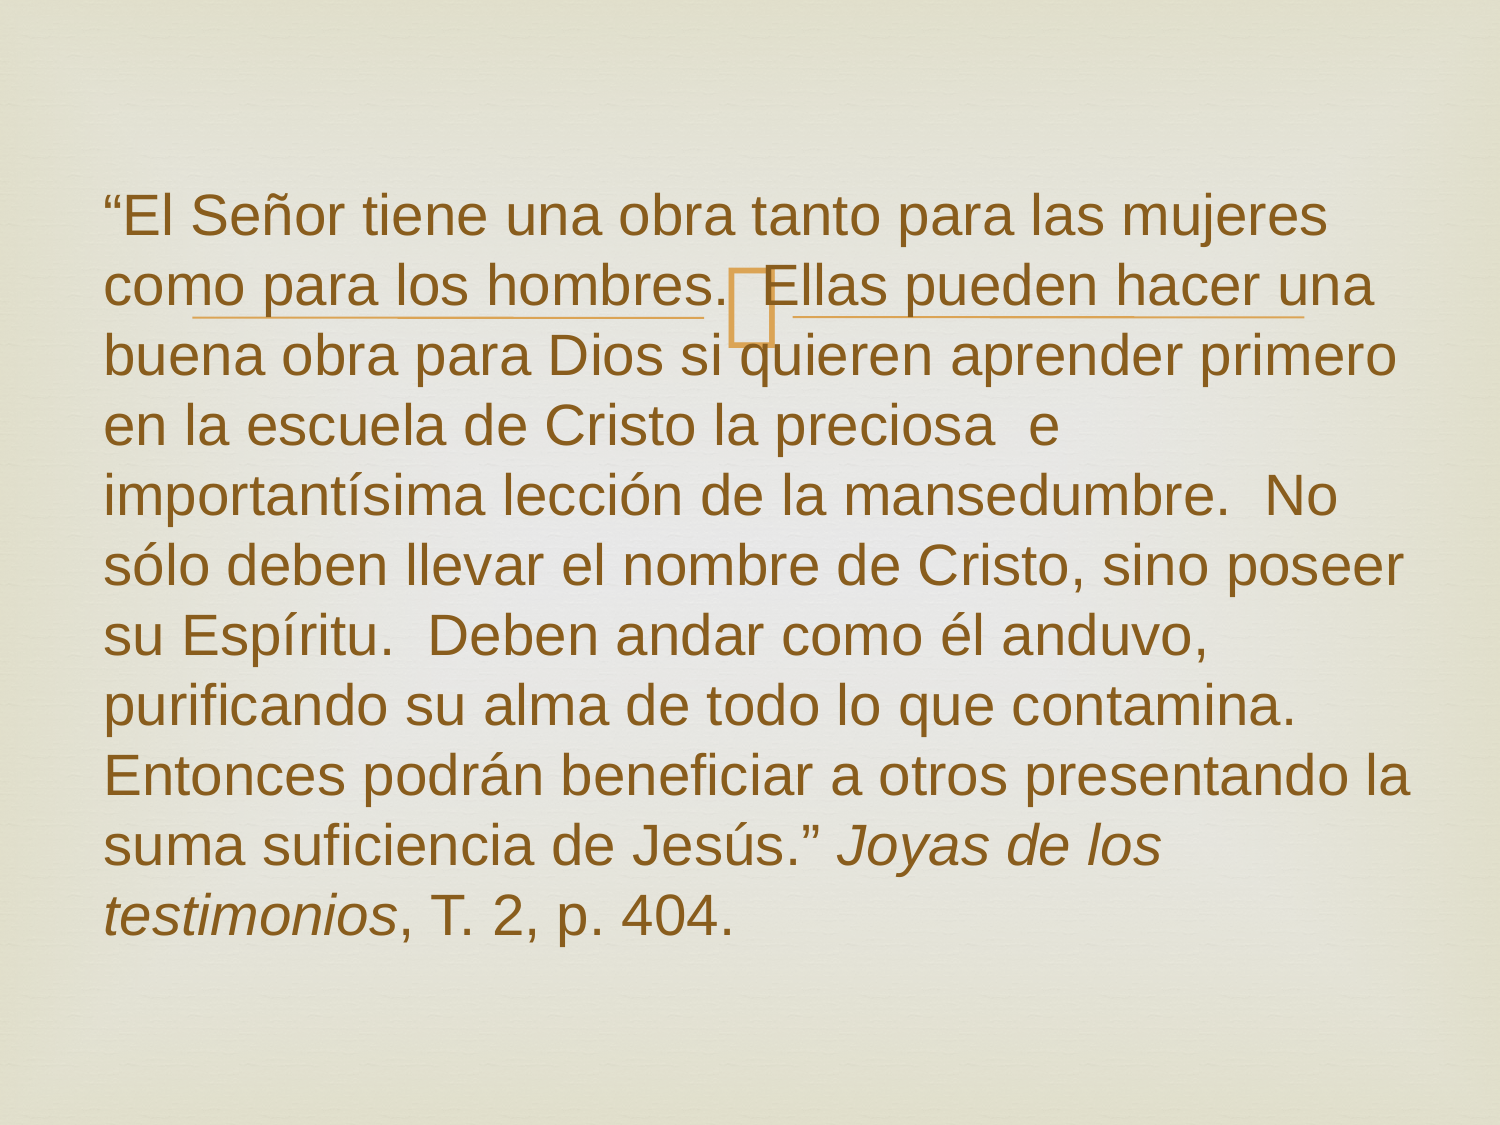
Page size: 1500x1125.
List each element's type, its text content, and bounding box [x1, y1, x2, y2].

title “El Señor tiene una obra tanto para las mujeres como para los hombres. Ellas pueden hacer una buena obra para Dios si quieren aprender primero en la escuela de Cristo la preciosa e importantísima lección de la mansedumbre. No sólo deben llevar el nombre de Cristo, sino poseer su Espíritu. Deben andar como él anduvo, purificando su alma de todo lo que contamina. Entonces podrán beneficiar a otros presentando la suma suficiencia de Jesús.” Joyas de los testimonios, T. 2, p. 404. [88, 19, 1438, 1125]
